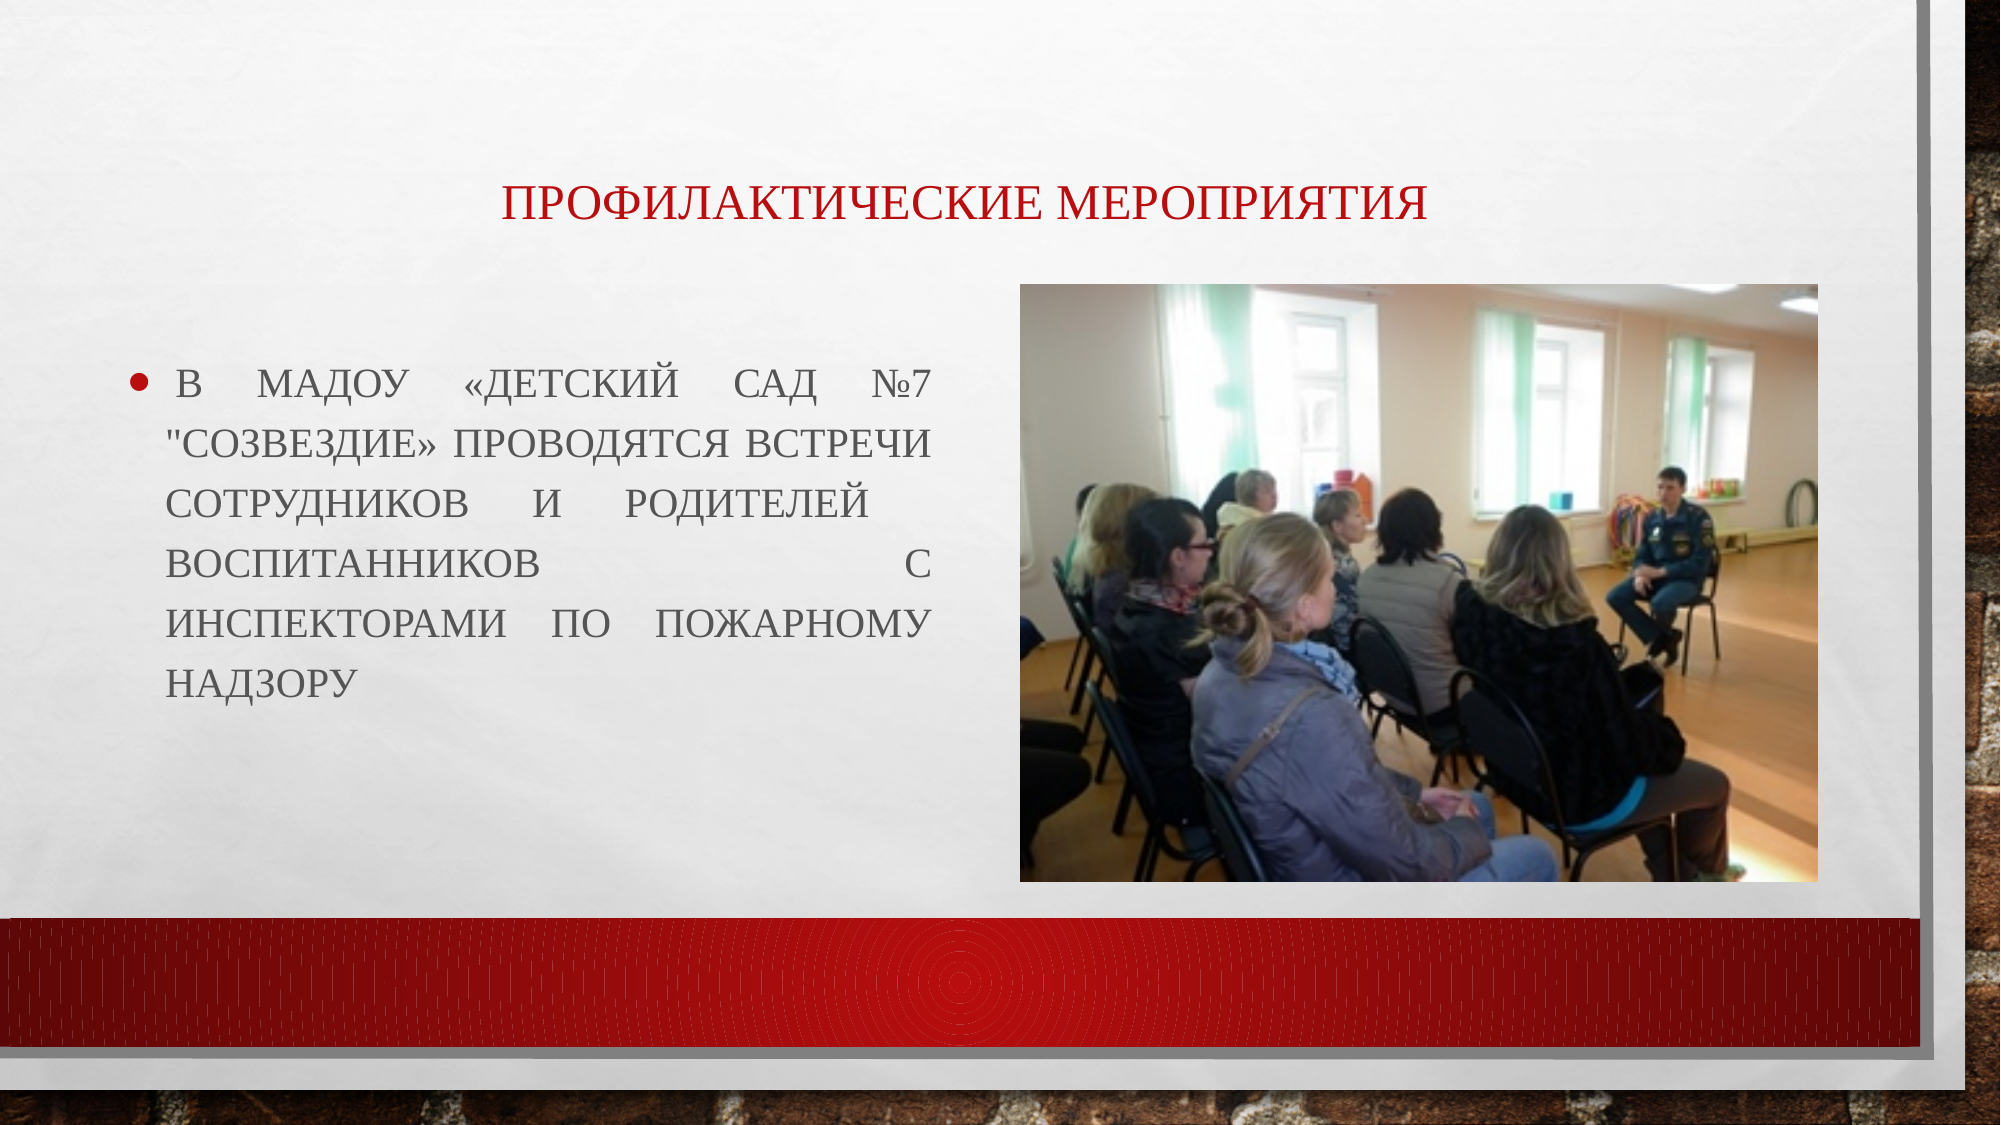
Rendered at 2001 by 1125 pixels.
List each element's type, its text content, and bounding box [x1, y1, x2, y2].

title Профилактические мероприятия [112, 112, 1818, 294]
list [1020, 283, 1819, 882]
list В МАДОУ «Детский сад №7 "Созвездие» проводятся встречи сотрудников и родителей воспитанников с инспекторами по пожарному надзору [112, 338, 948, 882]
picture [0, 0, 2000, 1125]
